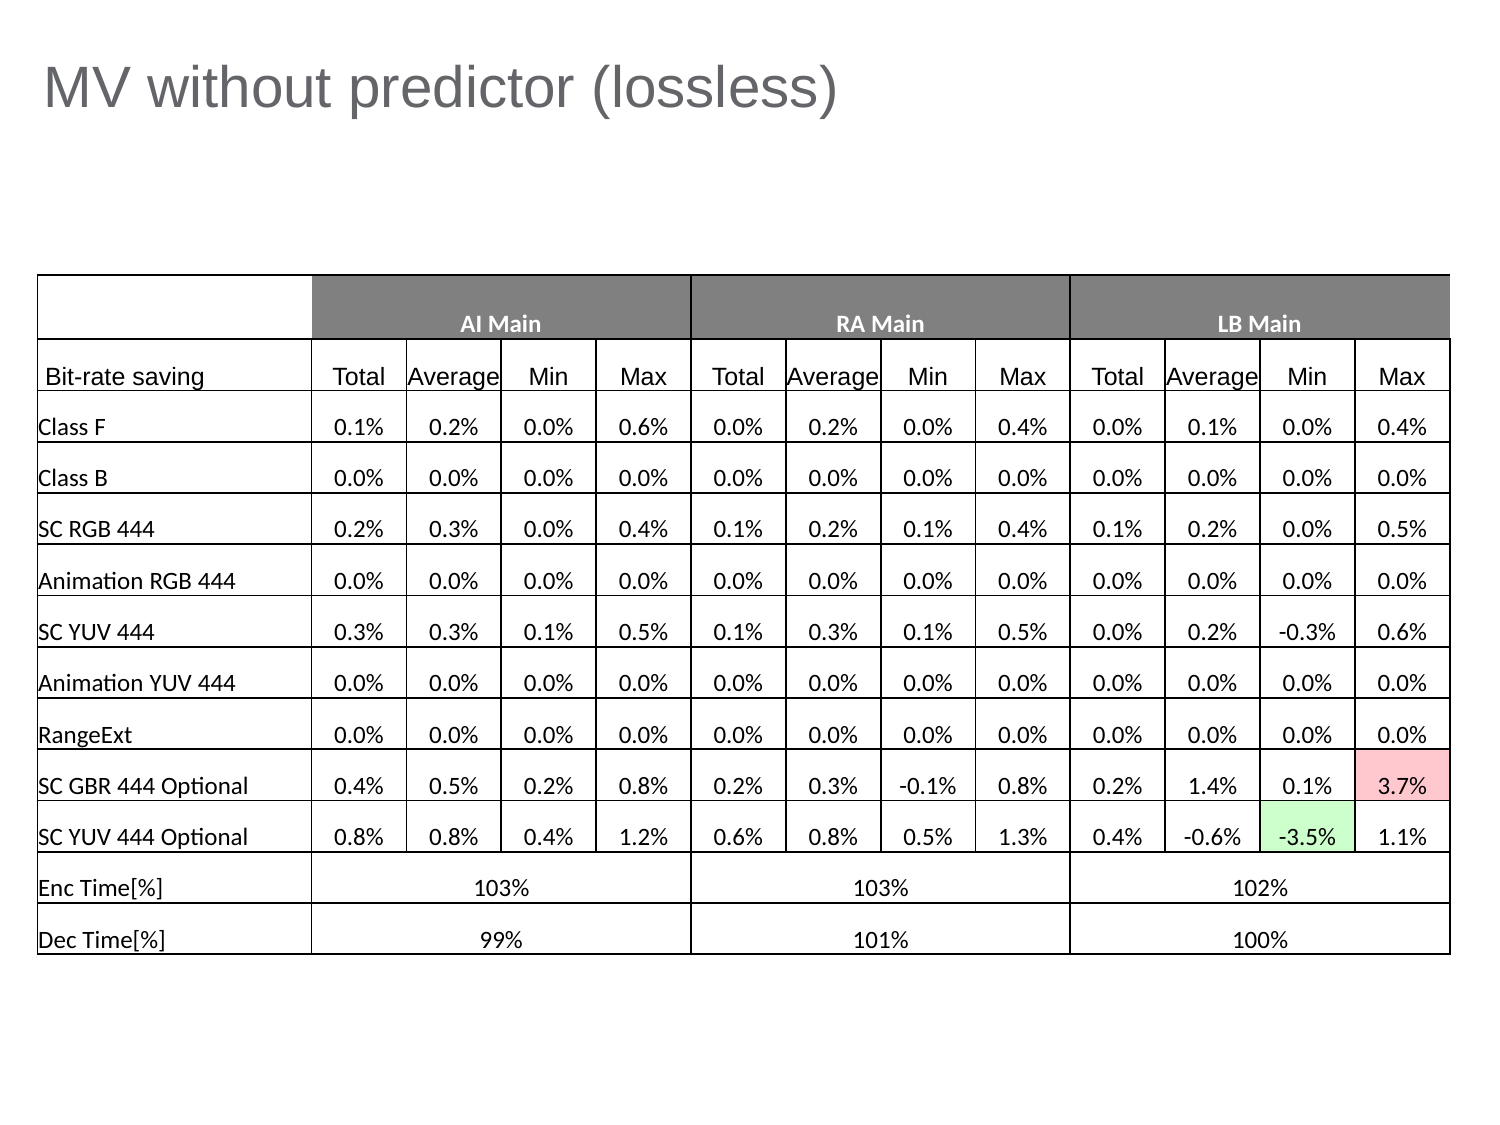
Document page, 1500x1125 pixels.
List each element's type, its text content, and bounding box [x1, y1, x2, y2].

table_cell 1.2% [597, 801, 690, 851]
table_cell Class F [38, 391, 311, 441]
table_cell 0.0% [787, 648, 880, 697]
table_cell Bit-rate saving [38, 340, 311, 390]
table_cell 103% [312, 853, 690, 902]
table_cell 0.0% [882, 699, 975, 748]
table_cell 0.8% [976, 750, 1069, 800]
table_cell 0.1% [1166, 391, 1259, 441]
table_cell 0.0% [882, 443, 975, 492]
table_cell 0.0% [1261, 648, 1354, 697]
table_cell 0.0% [597, 699, 690, 748]
table_cell 0.2% [787, 391, 880, 441]
table_cell 0.4% [976, 391, 1069, 441]
table_header RA Main [692, 276, 1069, 338]
table_cell 0.0% [1356, 648, 1449, 697]
table_cell Average [1166, 340, 1259, 390]
table_cell 0.8% [597, 750, 690, 800]
table_cell 0.2% [1166, 494, 1259, 543]
table_cell 0.0% [1261, 494, 1354, 543]
table_cell 0.0% [1071, 391, 1164, 441]
table_cell 0.0% [1166, 699, 1259, 748]
table_cell 0.0% [1071, 699, 1164, 748]
table_cell SC GBR 444 Optional [38, 750, 311, 800]
table_cell RangeExt [38, 699, 311, 748]
table_header AI Main [312, 276, 690, 338]
table_cell 0.0% [692, 443, 785, 492]
table_cell 0.0% [976, 648, 1069, 697]
table_cell Min [882, 340, 975, 390]
table_cell 0.0% [1261, 443, 1354, 492]
table_cell 0.0% [1071, 443, 1164, 492]
table_cell 0.0% [1356, 545, 1449, 595]
table_cell 0.0% [407, 699, 500, 748]
table_cell 0.2% [407, 391, 500, 441]
table_cell 0.1% [312, 391, 406, 441]
table_cell Total [312, 340, 406, 390]
table_cell Average [407, 340, 500, 390]
table_cell 0.2% [692, 750, 785, 800]
table_cell 0.3% [787, 596, 880, 646]
table_cell Total [692, 340, 785, 390]
table_cell 0.2% [787, 494, 880, 543]
table_cell Class B [38, 443, 311, 492]
table_cell 3.7% [1356, 750, 1449, 800]
table_cell SC RGB 444 [38, 494, 311, 543]
table_cell 0.4% [502, 801, 595, 851]
table_cell 0.0% [1071, 596, 1164, 646]
table_cell 0.1% [692, 494, 785, 543]
table_cell 0.1% [882, 494, 975, 543]
table_cell 0.0% [1261, 545, 1354, 595]
table_cell 1.1% [1356, 801, 1449, 851]
table_cell 0.0% [502, 494, 595, 543]
table_cell 0.0% [1071, 545, 1164, 595]
table_cell 0.0% [1071, 648, 1164, 697]
table_cell -3.5% [1261, 801, 1354, 851]
table_cell 0.0% [1166, 443, 1259, 492]
table_cell 1.4% [1166, 750, 1259, 800]
table_cell 0.0% [1356, 699, 1449, 748]
table_cell 0.3% [312, 596, 406, 646]
table_cell 102% [1071, 853, 1449, 902]
table_cell 0.0% [787, 545, 880, 595]
table_cell 0.1% [692, 596, 785, 646]
table_cell 0.2% [502, 750, 595, 800]
table_header [38, 276, 312, 338]
table_cell 1.3% [976, 801, 1069, 851]
table_cell Max [597, 340, 690, 390]
table_cell 0.0% [502, 699, 595, 748]
table_cell Max [976, 340, 1069, 390]
table_cell 0.0% [312, 648, 406, 697]
table_cell 0.0% [407, 648, 500, 697]
table_cell 0.0% [787, 443, 880, 492]
table_cell 0.0% [1261, 699, 1354, 748]
table_cell 0.3% [787, 750, 880, 800]
table_cell 0.0% [597, 545, 690, 595]
table_cell 0.0% [976, 699, 1069, 748]
text_box MV without predictor (lossless) [28, 44, 1461, 137]
table_cell -0.3% [1261, 596, 1354, 646]
table_cell Total [1071, 340, 1164, 390]
table_cell 0.0% [1166, 545, 1259, 595]
table_cell 0.0% [597, 443, 690, 492]
table_cell 0.0% [502, 391, 595, 441]
table_cell 0.0% [1166, 648, 1259, 697]
table_cell 0.8% [787, 801, 880, 851]
table_cell Animation RGB 444 [38, 545, 311, 595]
table_cell 0.6% [1356, 596, 1449, 646]
table_cell 0.2% [312, 494, 406, 543]
table_cell 0.3% [407, 596, 500, 646]
table_cell SC YUV 444 Optional [38, 801, 311, 851]
table_cell 0.0% [502, 545, 595, 595]
table_cell 0.0% [976, 443, 1069, 492]
table_cell Animation YUV 444 [38, 648, 311, 697]
table_cell Max [1356, 340, 1449, 390]
table_cell 0.3% [407, 494, 500, 543]
table_cell 101% [692, 904, 1069, 953]
table_cell 0.6% [597, 391, 690, 441]
table_cell 0.0% [882, 545, 975, 595]
table_cell 0.4% [1356, 391, 1449, 441]
table_cell SC YUV 444 [38, 596, 311, 646]
table_cell 0.0% [312, 443, 406, 492]
table_cell 0.5% [1356, 494, 1449, 543]
table_cell 0.5% [976, 596, 1069, 646]
table_cell 0.0% [692, 545, 785, 595]
table_cell 0.0% [312, 545, 406, 595]
table_cell -0.1% [882, 750, 975, 800]
table_cell 0.5% [597, 596, 690, 646]
table_cell 0.5% [882, 801, 975, 851]
table_cell 0.4% [597, 494, 690, 543]
table_cell -0.6% [1166, 801, 1259, 851]
table_cell 0.1% [1261, 750, 1354, 800]
table_cell Dec Time[%] [38, 904, 311, 953]
table_cell 0.0% [882, 648, 975, 697]
table_cell 0.0% [407, 443, 500, 492]
table_cell 0.2% [1071, 750, 1164, 800]
table_cell Average [787, 340, 880, 390]
table_cell 99% [312, 904, 690, 953]
table_cell 0.0% [502, 648, 595, 697]
table_cell 0.1% [502, 596, 595, 646]
table_cell Min [1261, 340, 1354, 390]
table_cell 0.0% [692, 391, 785, 441]
table_cell 0.0% [692, 648, 785, 697]
table_cell 0.4% [976, 494, 1069, 543]
table_cell 103% [692, 853, 1069, 902]
table_cell 0.0% [976, 545, 1069, 595]
table_cell 0.0% [787, 699, 880, 748]
table_cell 0.0% [312, 699, 406, 748]
table_cell 0.4% [1071, 801, 1164, 851]
table_cell Enc Time[%] [38, 853, 311, 902]
table_cell 0.0% [1356, 443, 1449, 492]
table_cell 0.0% [502, 443, 595, 492]
table_cell 0.8% [312, 801, 406, 851]
table_cell Min [502, 340, 595, 390]
table_cell 0.0% [692, 699, 785, 748]
table_cell 0.0% [597, 648, 690, 697]
table_cell 0.0% [407, 545, 500, 595]
table_cell 0.1% [882, 596, 975, 646]
table_cell 0.6% [692, 801, 785, 851]
table_cell 0.0% [882, 391, 975, 441]
table_cell 100% [1071, 904, 1449, 953]
table_cell 0.2% [1166, 596, 1259, 646]
table_cell 0.4% [312, 750, 406, 800]
table_cell 0.8% [407, 801, 500, 851]
table_cell 0.0% [1261, 391, 1354, 441]
table_cell 0.1% [1071, 494, 1164, 543]
table_header LB Main [1071, 276, 1450, 338]
table_cell 0.5% [407, 750, 500, 800]
